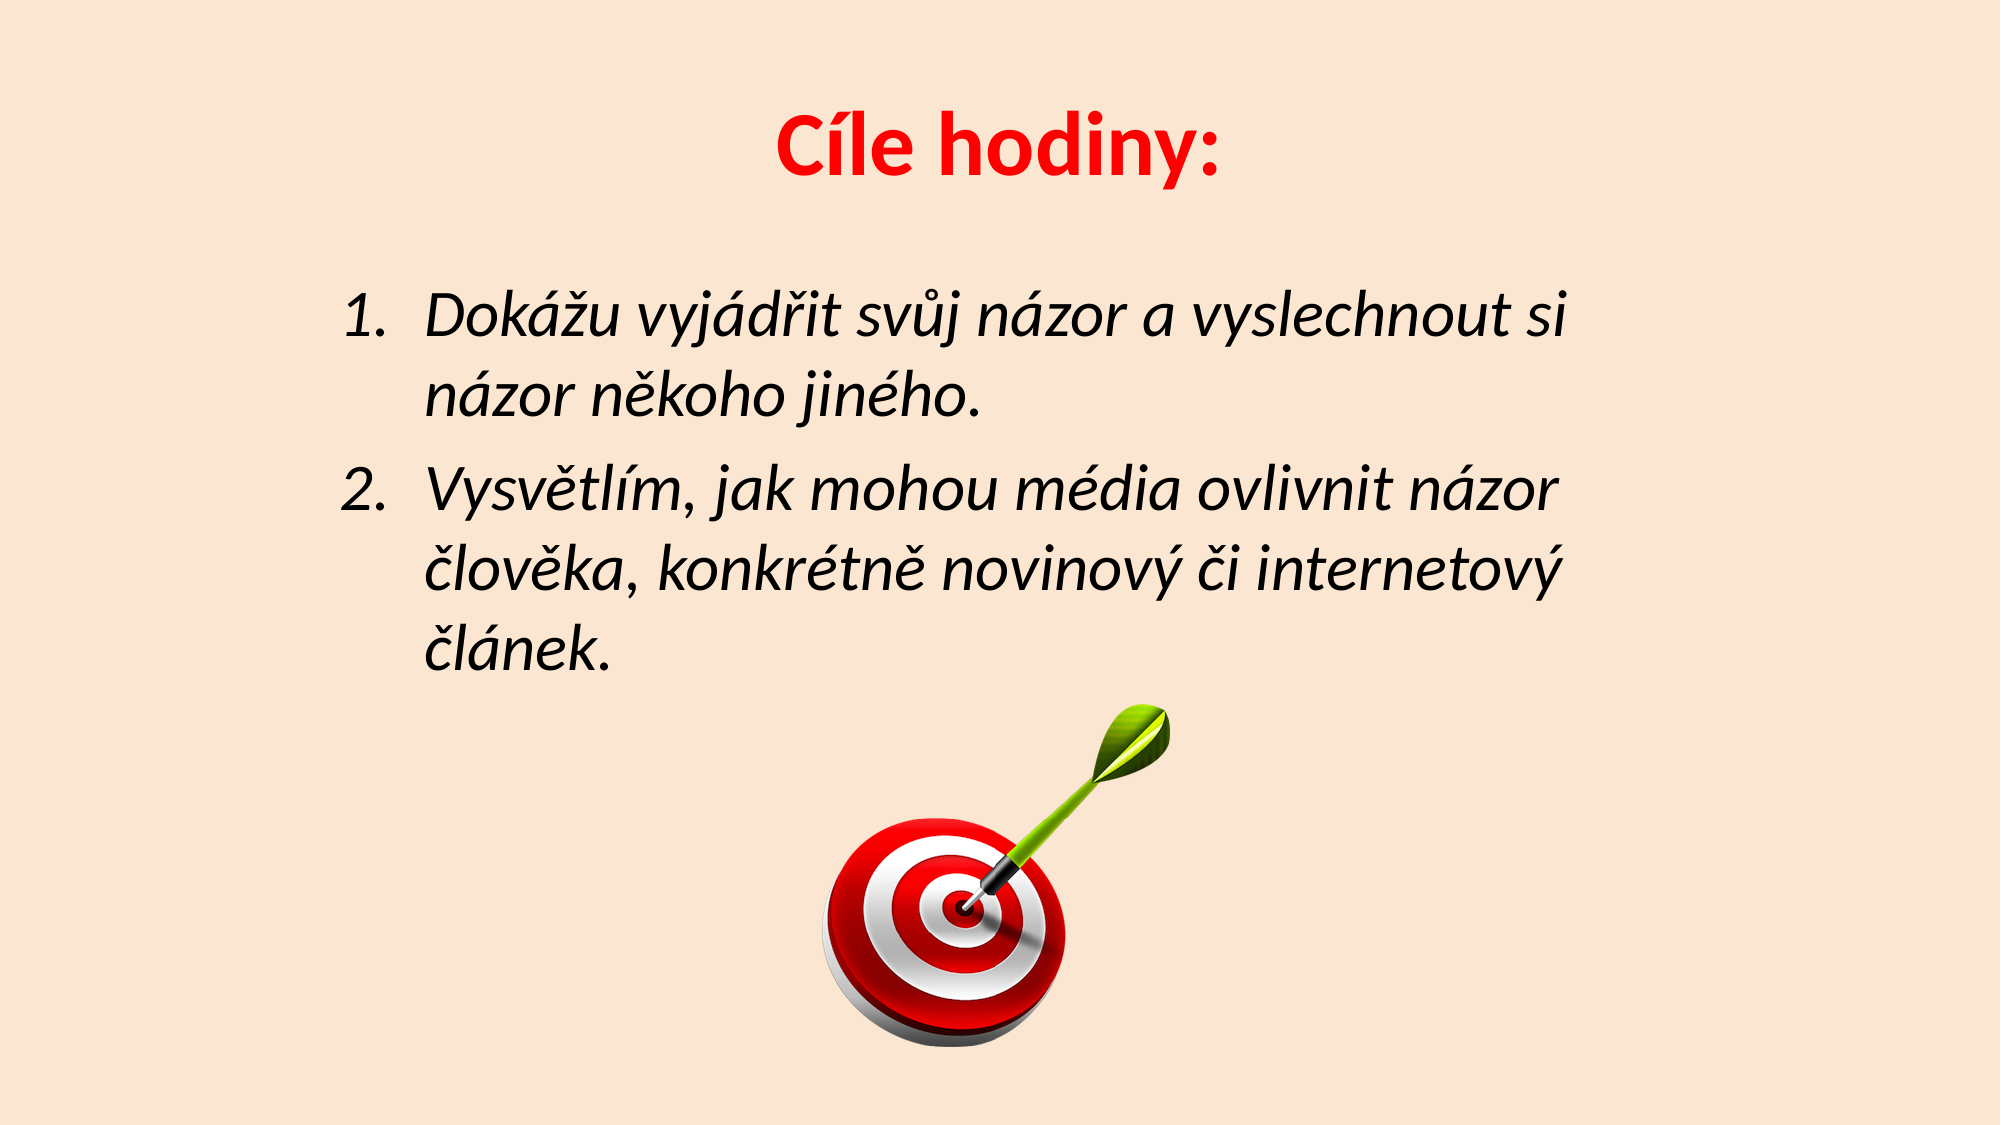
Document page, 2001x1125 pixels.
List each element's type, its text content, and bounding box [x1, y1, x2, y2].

title Cíle hodiny: [324, 45, 1675, 233]
picture [822, 703, 1170, 1048]
list Dokážu vyjádřit svůj názor a vyslechnout si názor někoho jiného. Vysvětlím, jak mohou média ovlivnit názor člověka, konkrétně novinový či internetový článek. [324, 262, 1675, 1005]
